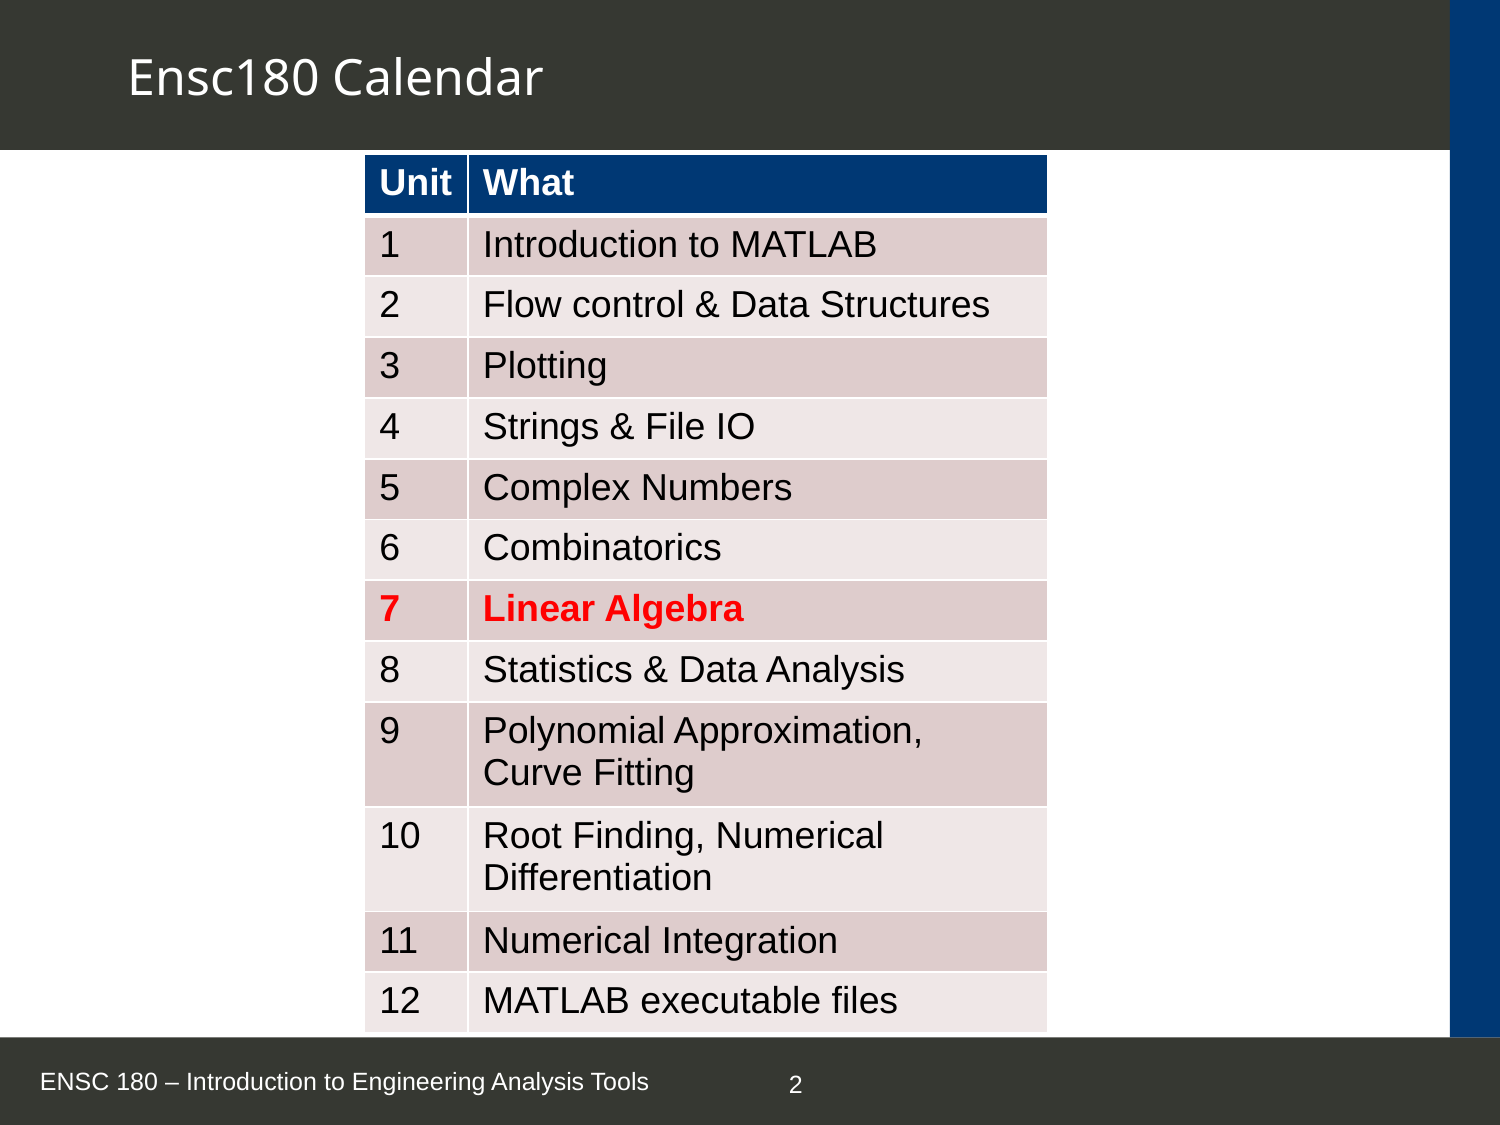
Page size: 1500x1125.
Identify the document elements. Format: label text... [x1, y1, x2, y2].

table_cell 3 [365, 338, 467, 397]
table_cell Complex Numbers [469, 460, 1047, 519]
table_cell Combinatorics [469, 520, 1047, 579]
table_header What [469, 155, 1047, 213]
table_cell 8 [365, 642, 467, 701]
table_cell MATLAB executable files [469, 973, 1047, 1032]
table_cell 6 [365, 520, 467, 579]
table_cell Introduction to MATLAB [469, 218, 1047, 275]
table_cell Plotting [469, 338, 1047, 397]
footer ENSC 180 – Introduction to Engineering Analysis Tools [24, 1057, 740, 1113]
table_cell Polynomial Approximation, Curve Fitting [469, 703, 1047, 806]
table_cell 1 [365, 218, 467, 275]
table_cell 4 [365, 399, 467, 458]
table_cell Statistics & Data Analysis [469, 642, 1047, 701]
table_cell 10 [365, 808, 467, 911]
table_cell Linear Algebra [469, 581, 1047, 640]
table_cell 5 [365, 460, 467, 519]
table_cell Root Finding, Numerical Differentiation [469, 808, 1047, 911]
table_cell Flow control & Data Structures [469, 277, 1047, 336]
table_cell Strings & File IO [469, 399, 1047, 458]
table_cell 7 [365, 581, 467, 640]
table_cell 2 [365, 277, 467, 336]
title Ensc180 Calendar [112, 37, 1450, 138]
table_header Unit [365, 155, 467, 213]
table_cell 11 [365, 912, 467, 971]
table_cell 12 [365, 973, 467, 1032]
table_cell Numerical Integration [469, 912, 1047, 971]
table_cell 9 [365, 703, 467, 806]
